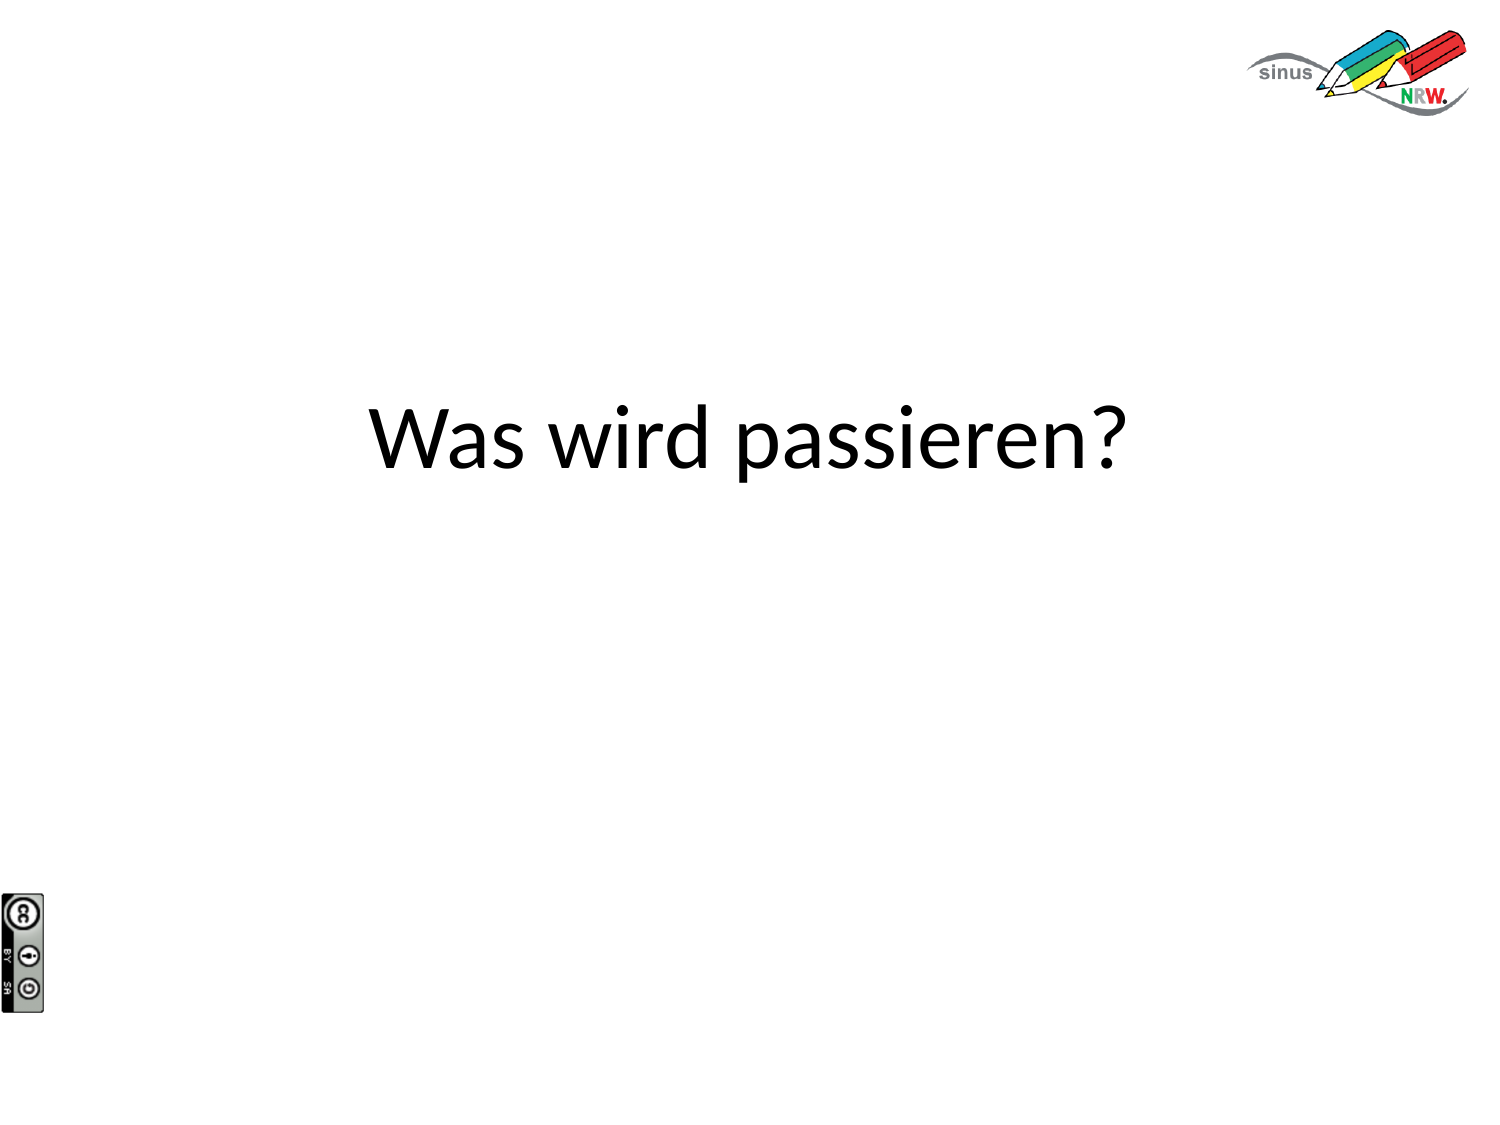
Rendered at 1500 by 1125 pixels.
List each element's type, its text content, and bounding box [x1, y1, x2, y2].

picture [0, 894, 83, 1012]
picture [1245, 30, 1469, 116]
title Was wird passieren? [74, 337, 1426, 526]
